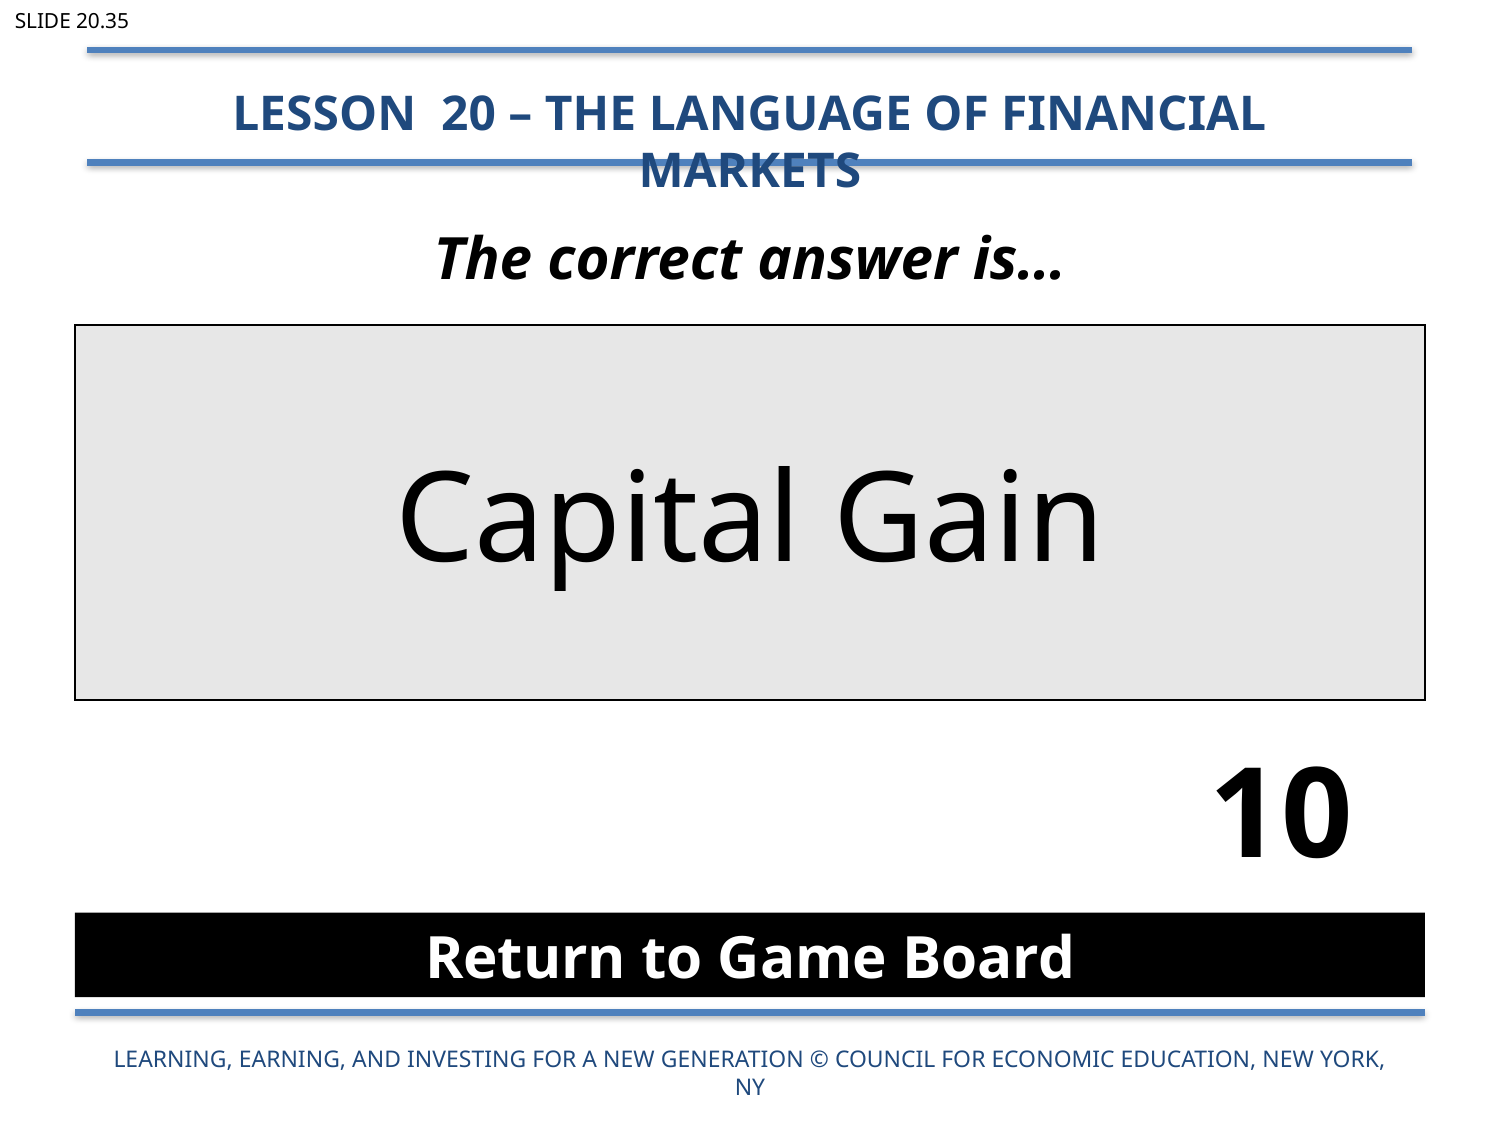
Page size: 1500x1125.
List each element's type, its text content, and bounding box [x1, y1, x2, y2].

text_box Return to Game Board [74, 912, 1425, 998]
text_box 10 [1162, 724, 1400, 890]
text_box Lesson 20 – The Language of Financial Markets [125, 74, 1375, 161]
text_box Slide 20.35 [0, 0, 213, 40]
title The correct answer is… [75, 162, 1425, 350]
table_header Capital Gain [76, 350, 1424, 699]
